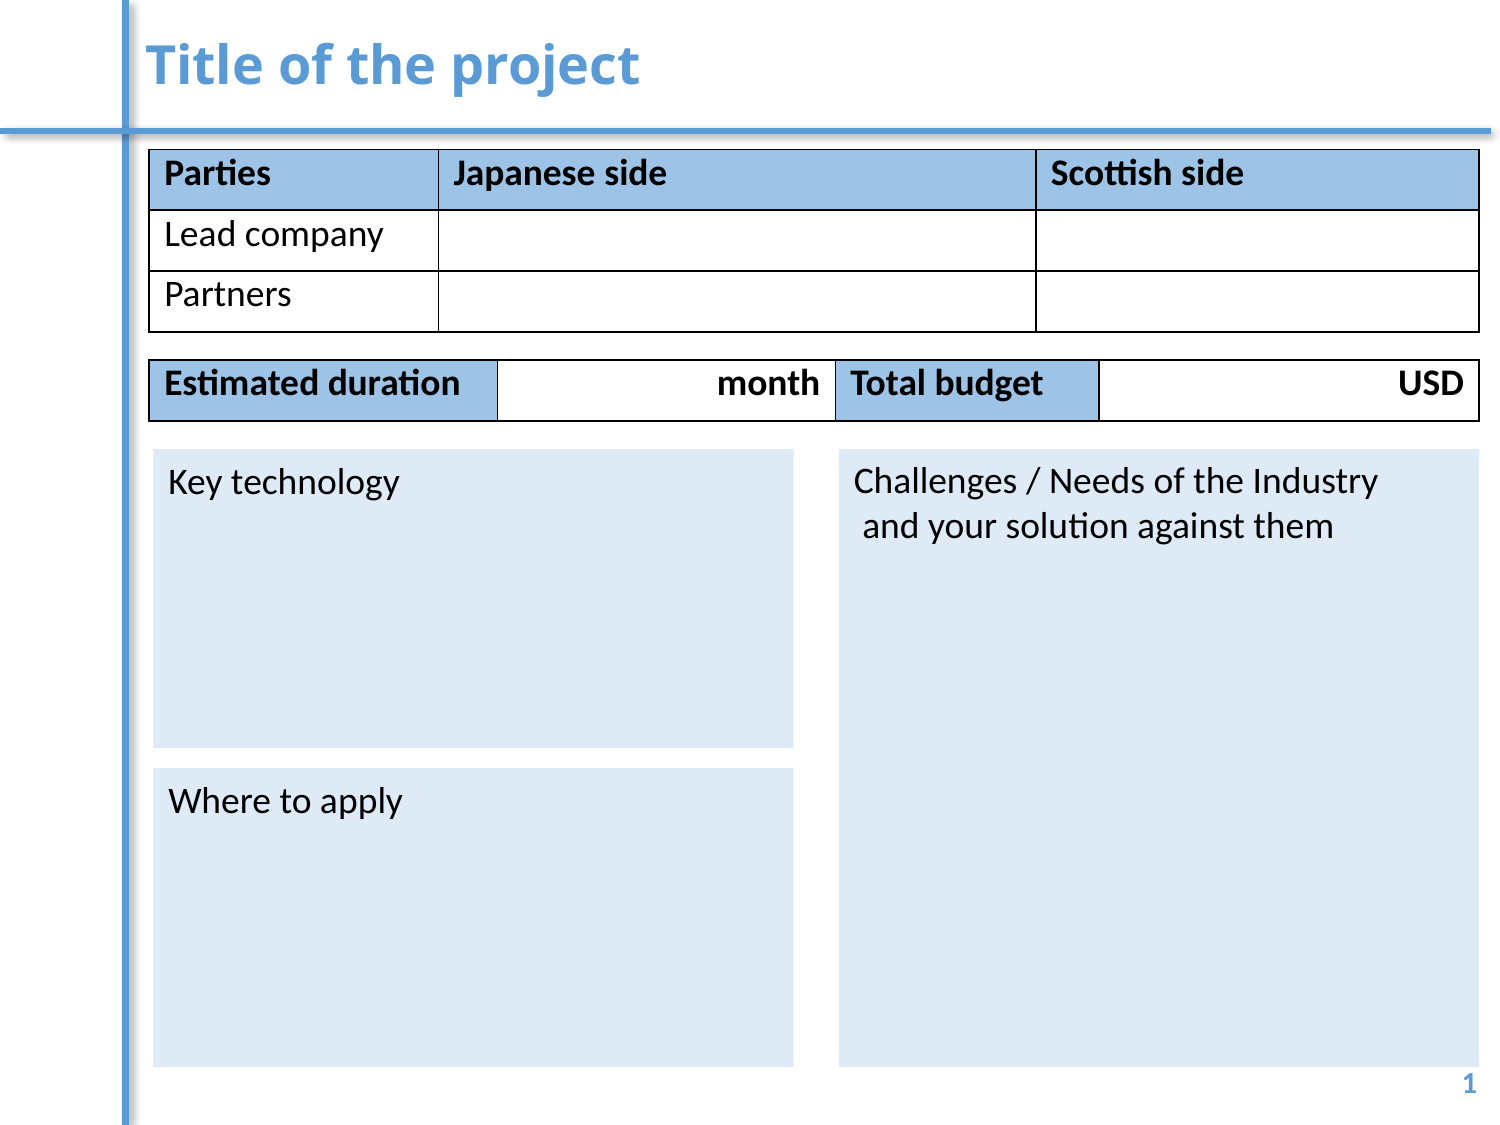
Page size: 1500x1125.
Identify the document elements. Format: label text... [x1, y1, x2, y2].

table_cell Lead company [150, 211, 438, 270]
text_box Where to apply [152, 767, 795, 1068]
table_cell [439, 211, 1035, 270]
table_header Scottish side [1037, 150, 1478, 209]
table_cell [1037, 272, 1478, 331]
title Title of the project [130, 19, 1500, 115]
table_header USD [1100, 361, 1478, 420]
table_header month [498, 361, 835, 420]
table_cell Partners [150, 272, 438, 331]
table_header Total budget [836, 361, 1098, 420]
table_header Japanese side [439, 150, 1035, 209]
text_box Key technology [152, 448, 795, 749]
table_cell [439, 272, 1035, 331]
table_header Parties [150, 150, 438, 209]
table_header Estimated duration [150, 361, 497, 420]
table_cell [1037, 211, 1478, 270]
text_box Challenges / Needs of the Industry and your solution against them [838, 448, 1480, 1068]
